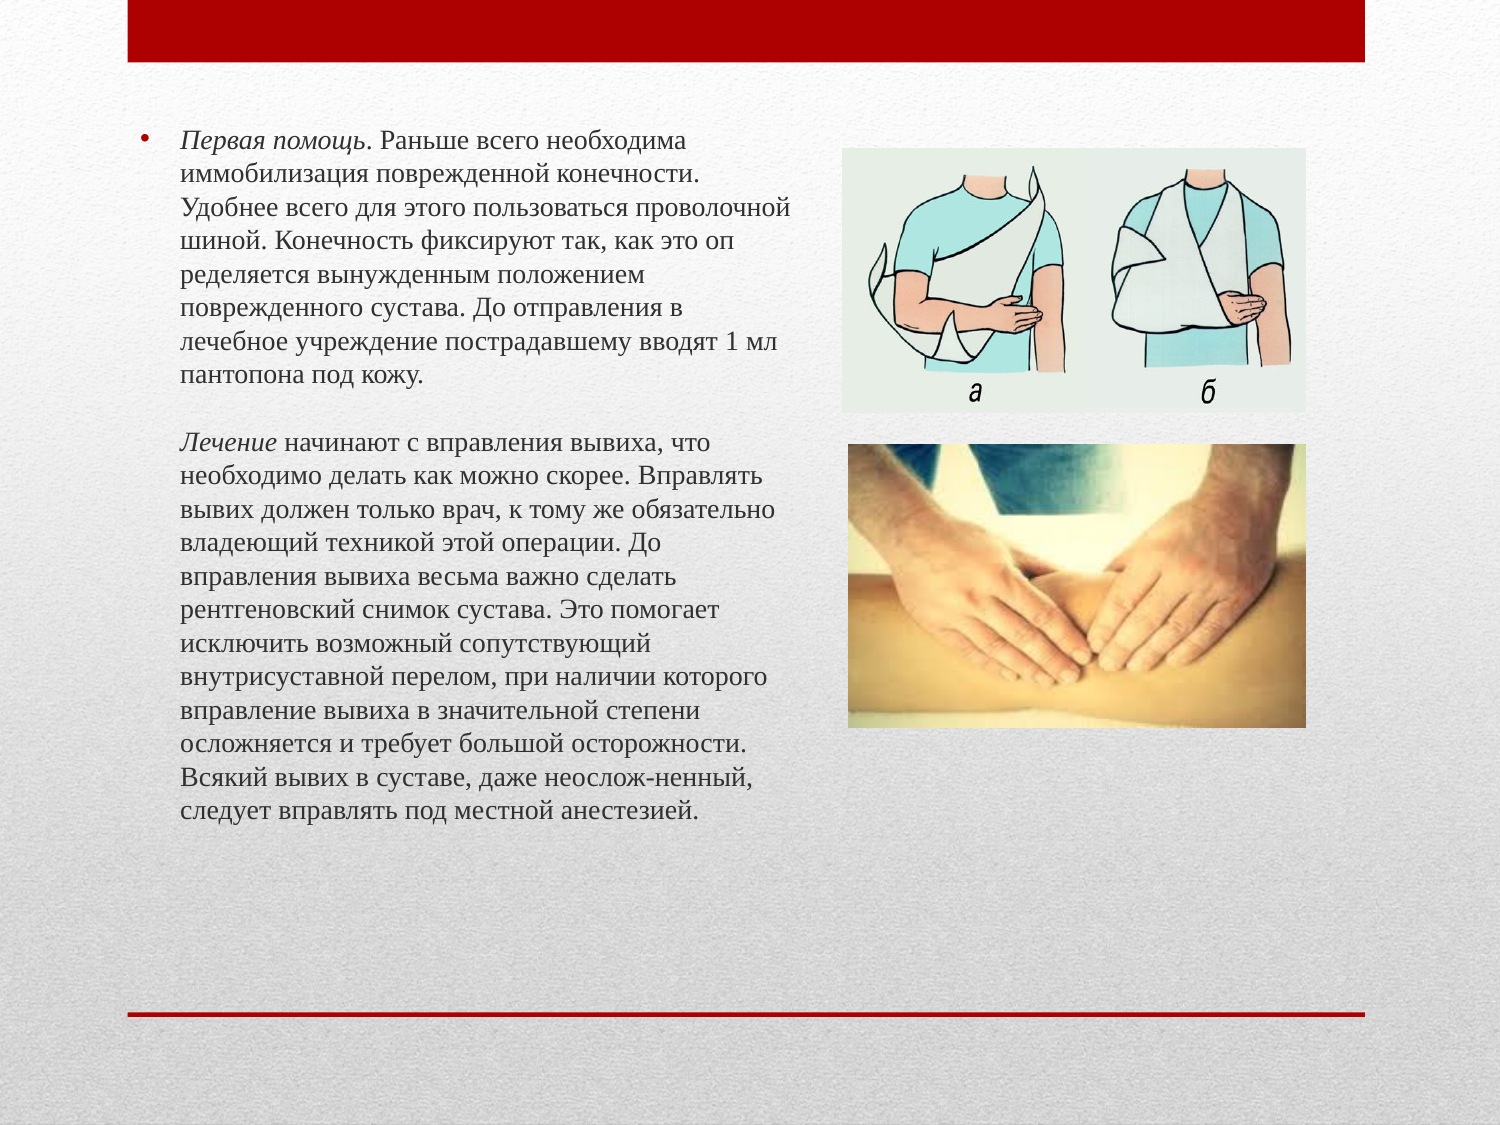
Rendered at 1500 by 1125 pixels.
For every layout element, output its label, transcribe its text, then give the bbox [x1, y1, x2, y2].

picture [847, 443, 1306, 729]
list Первая помощь. Раньше всего необ­ходима иммобилизация поврежденной конечности. Удобнее всего для этого пользоваться проволочной шиной. Ко­нечность фиксируют так, как это оп­ределяется вынужденным положением поврежденного сустава. До отправления в лечебное учреждение пострадавшему вводят 1 мл пантопона под кожу. Лечение начинают с вправления вы­виха, что необходимо делать как мож­но скорее. Вправлять вывих должен только врач, к тому же обязательно владеющий техникой этой операции. До вправления вывиха весьма важно сде­лать рентгеновский снимок сустава. Это помогает исключить возможный сопут­ствующий внутрисуставной перелом, при наличии которого вправление вы­виха в значительной степени осложня­ется и требует большой осторожности. Всякий вывих в суставе, даже неослож-ненный, следует вправлять под местной анестезией. [125, 112, 809, 835]
picture [842, 148, 1306, 414]
